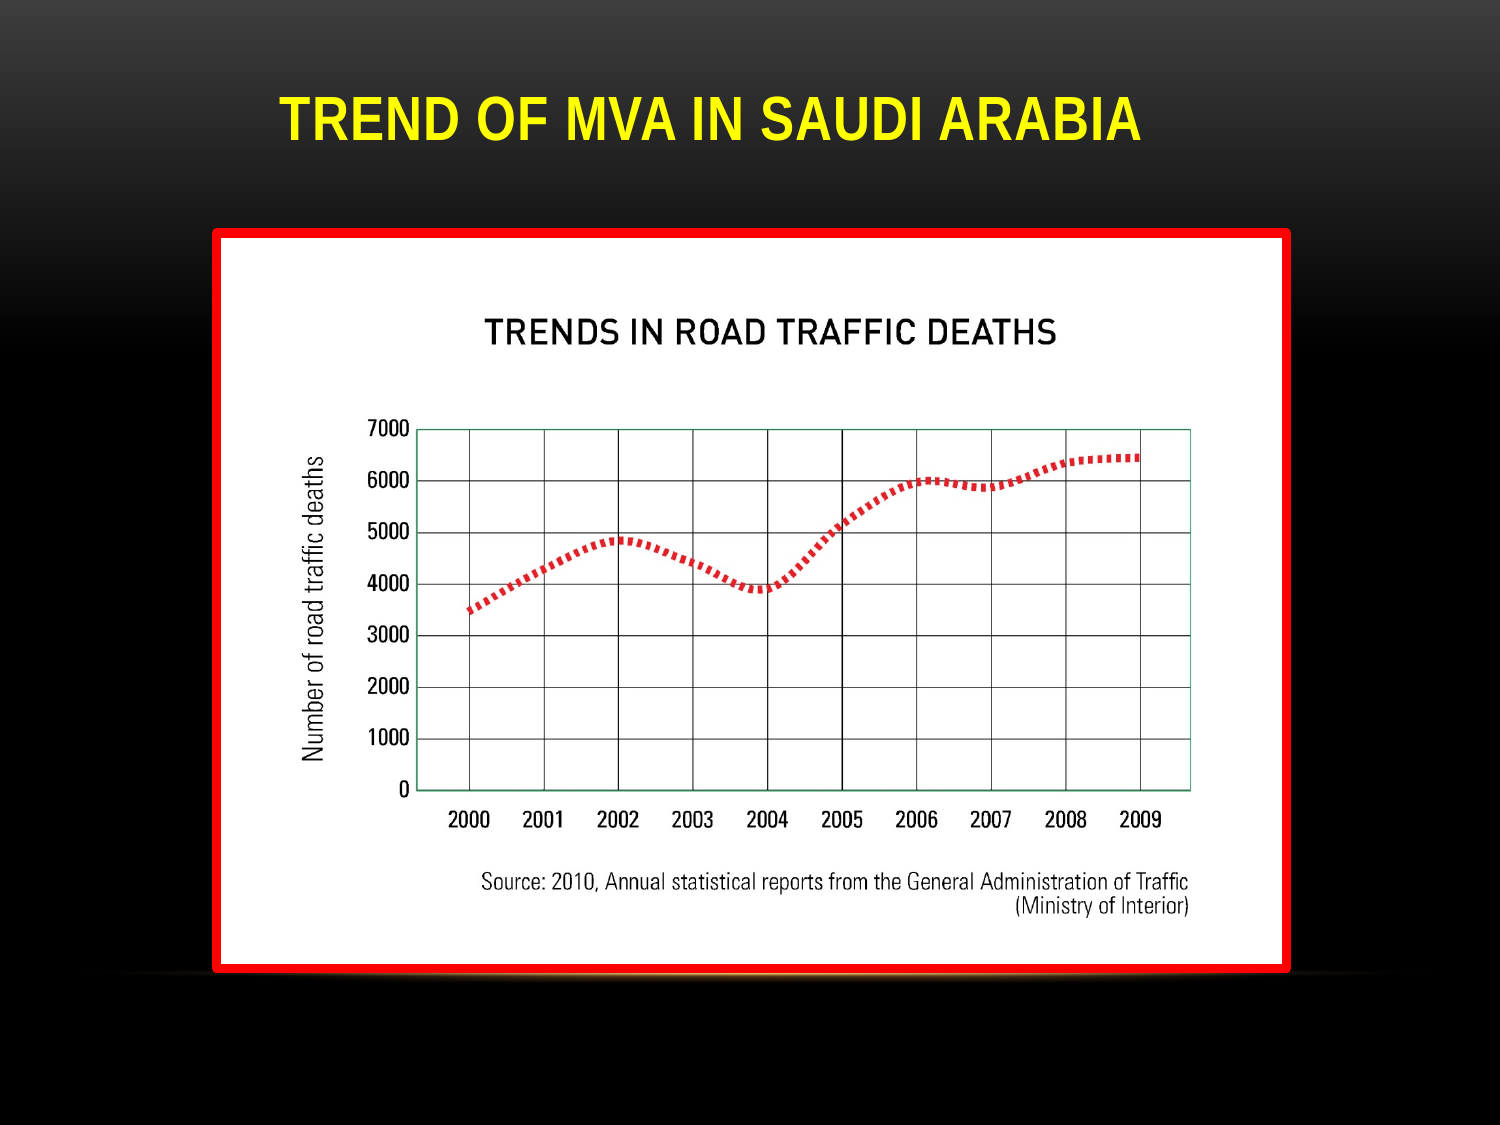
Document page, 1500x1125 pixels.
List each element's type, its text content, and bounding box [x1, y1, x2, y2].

picture [0, 0, 1500, 1125]
title Trend of mva in saudi arabia [265, 0, 1500, 161]
